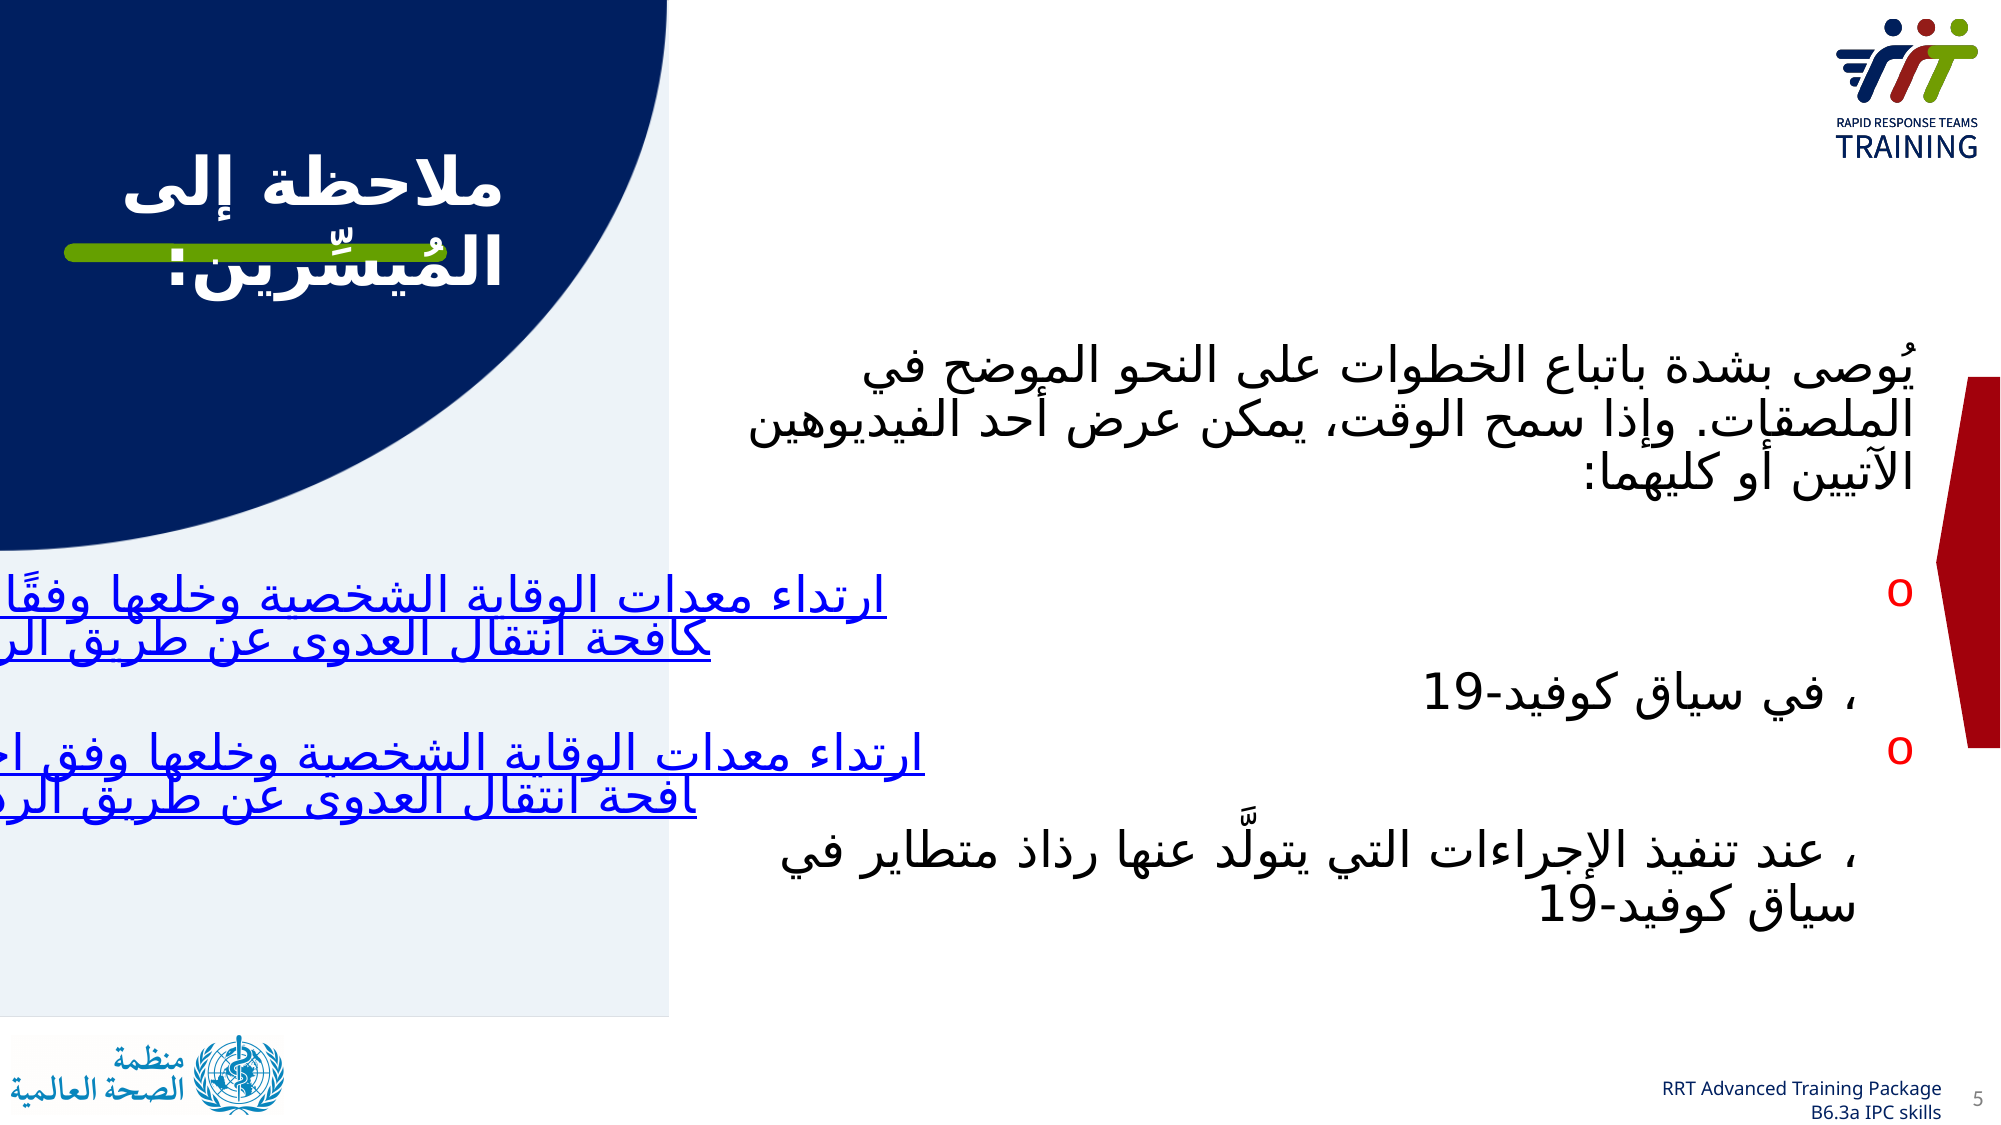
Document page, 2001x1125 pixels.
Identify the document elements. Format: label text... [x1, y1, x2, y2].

picture [241, 1050, 247, 1059]
text_box يُوصى بشدة باتباع الخطوات على النحو الموضح في الملصقات. وإذا سمح الوقت، يمكن عرض أحد الفيديوهين الآتيين أو كليهما: ارتداء معدات الوقاية الشخصية وخلعها وفقًا لاحتياطات مكافحة انتقال العدوى عن طريق الرذاذ/ التلامس، في سياق كوفيد-19 ارتداء معدات الوقاية الشخصية وخلعها وفق احتياطات مكافحة انتقال العدوى عن طريق الرذاذ المتطاير، عند تنفيذ الإجراءات التي يتولَّد عنها رذاذ متطاير في سياق كوفيد-19 [686, 200, 1923, 976]
picture [1835, 19, 1978, 167]
text_box ملاحظة إلى المُيسِّرين: [13, 131, 514, 307]
picture [11, 1035, 284, 1115]
picture [0, 0, 669, 1018]
